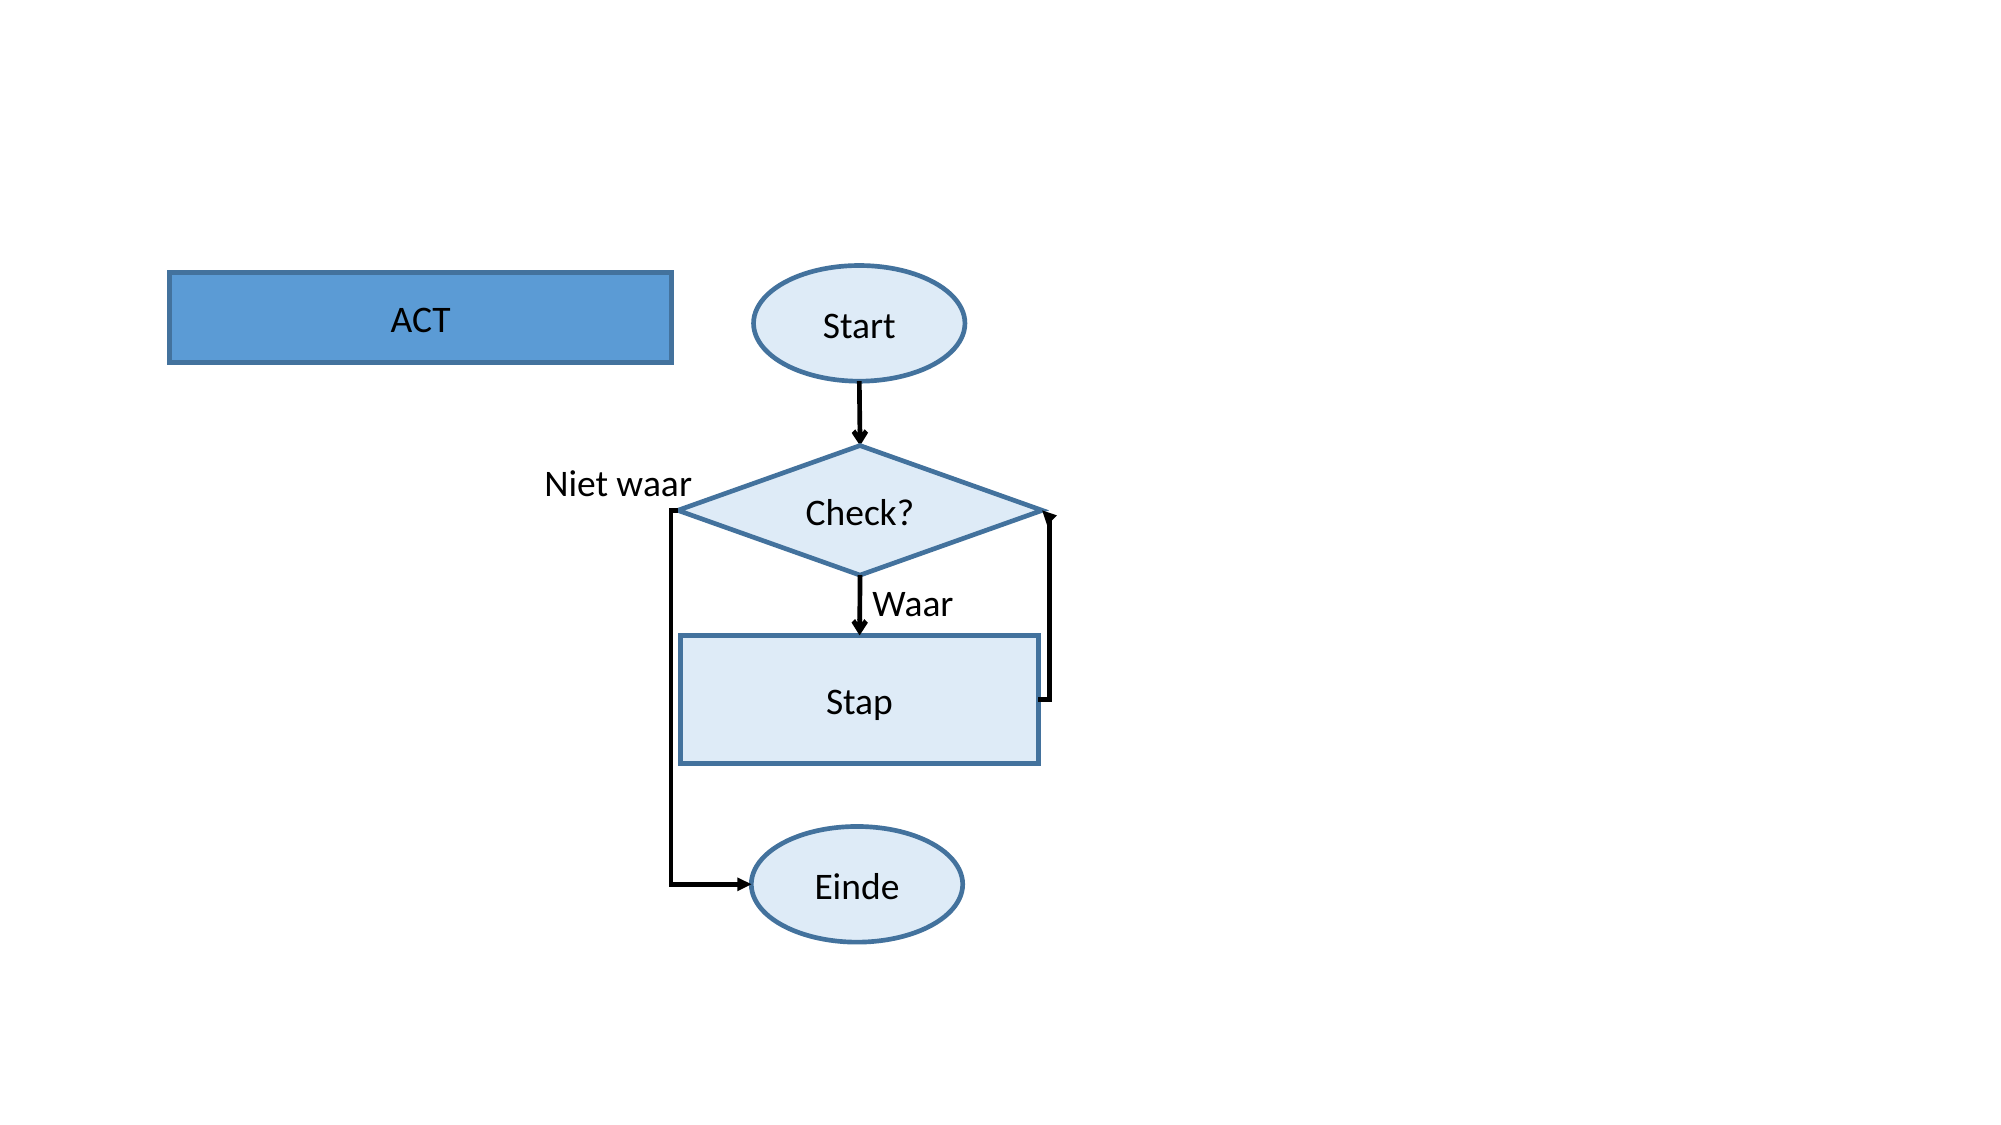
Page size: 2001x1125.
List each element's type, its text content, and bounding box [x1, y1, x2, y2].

text_box ACT [169, 272, 673, 364]
text_box Check? [708, 444, 1046, 576]
text_box Stap [752, 634, 1040, 765]
text_box Start [752, 264, 966, 383]
text_box Niet waar [529, 451, 708, 511]
text_box Waar [857, 571, 969, 632]
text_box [677, 510, 752, 885]
text_box Einde [750, 825, 964, 944]
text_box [1038, 510, 1043, 700]
